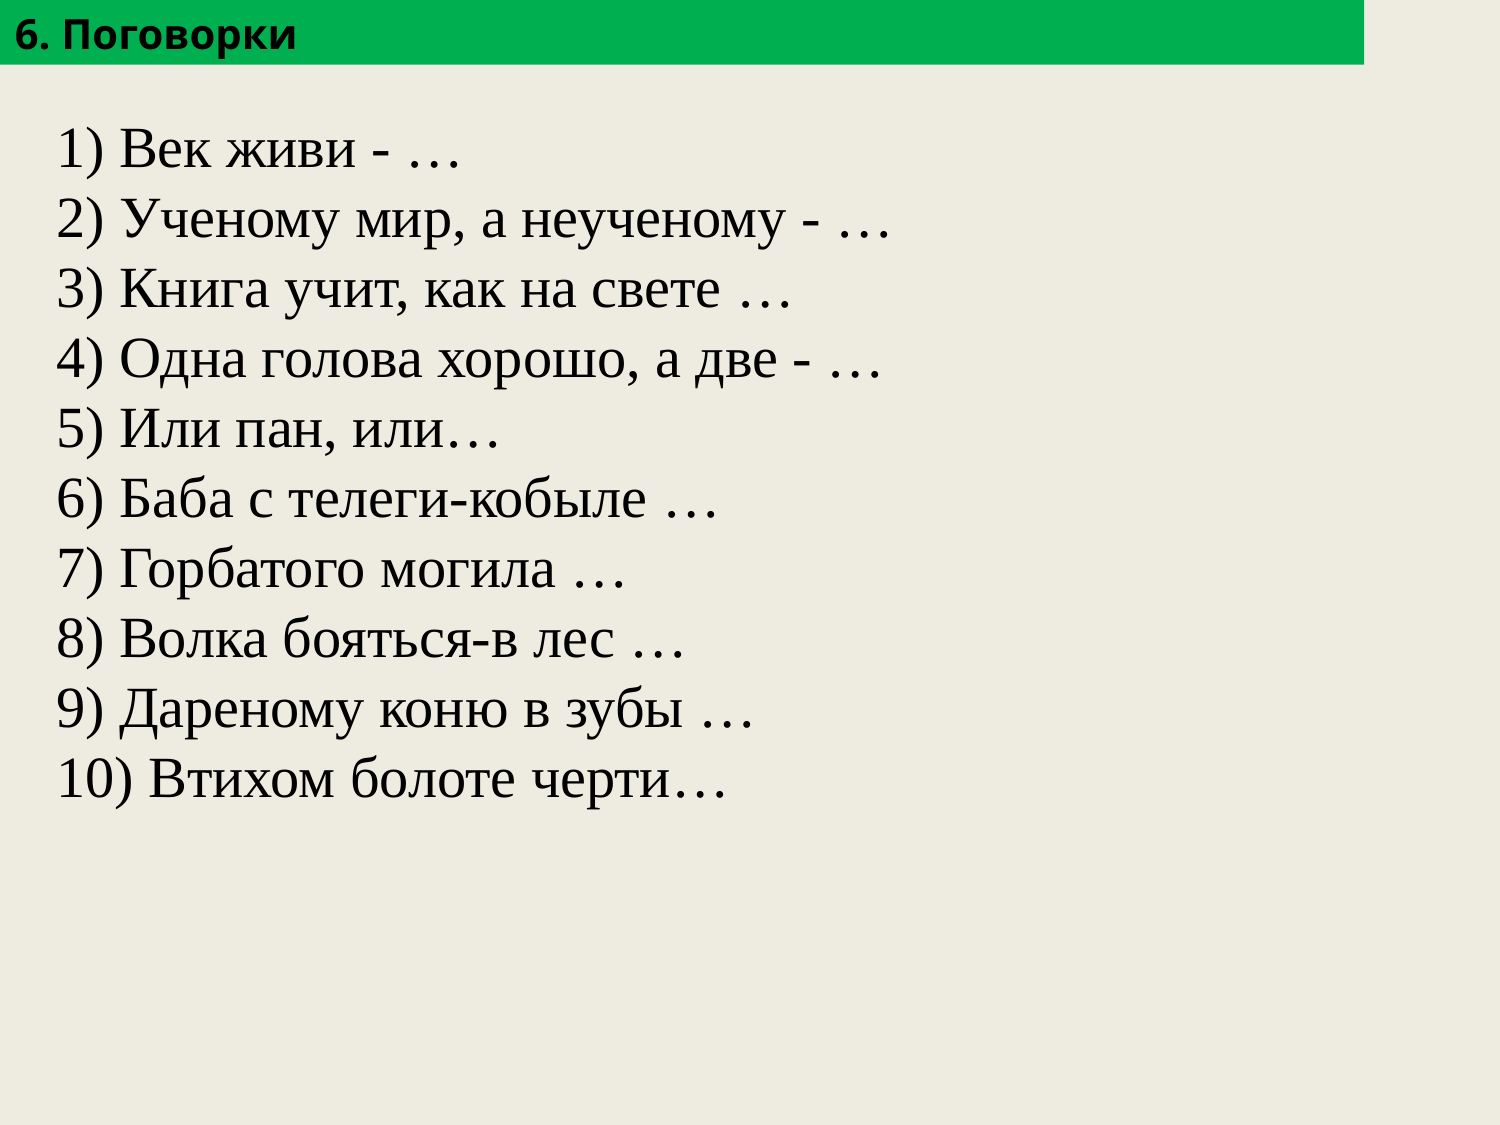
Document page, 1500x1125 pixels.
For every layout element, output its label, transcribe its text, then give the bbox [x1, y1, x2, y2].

text_box 1) Век живи - … 2) Ученому мир, а неученому - … 3) Книга учит, как на свете … 4) Одна голова хорошо, а две - … 5) Или пан, или… 6) Баба с телеги-кобыле … 7) Горбатого могила … 8) Волка бояться-в лес … 9) Дареному коню в зубы … 10) Втихом болоте черти… [41, 101, 1400, 817]
text_box 6. Поговорки [0, 0, 1365, 65]
